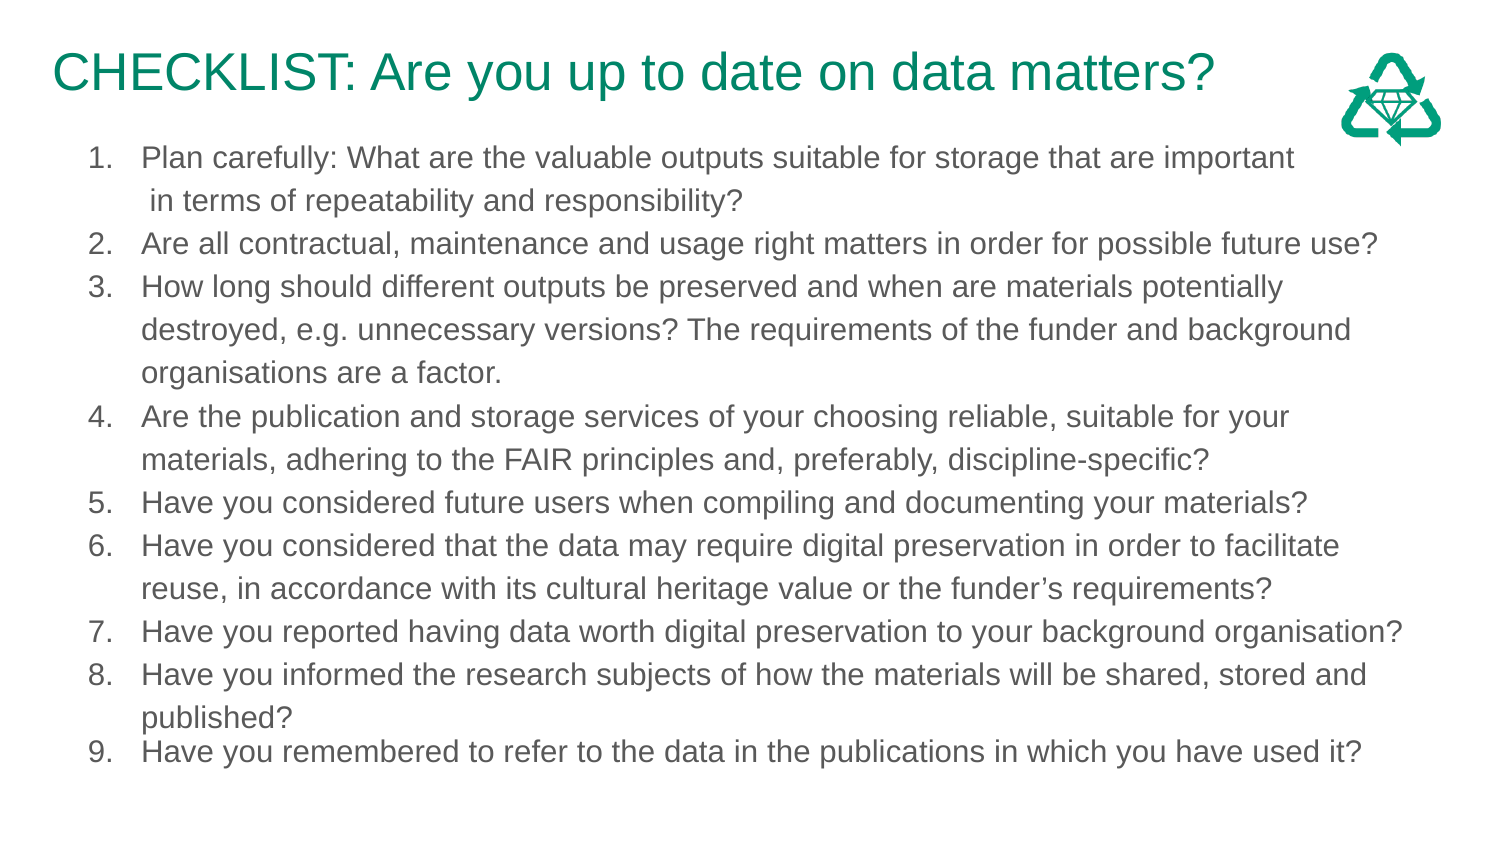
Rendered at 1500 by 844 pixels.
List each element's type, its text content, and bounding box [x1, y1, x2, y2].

title CHECKLIST: Are you up to date on data matters? [37, 22, 1370, 117]
list Plan carefully: What are the valuable outputs suitable for storage that are important in terms of repeatability and responsibility? Are all contractual, maintenance and usage right matters in order for possible future use? How long should different outputs be preserved and when are materials potentially destroyed, e.g. unnecessary versions? The requirements of the funder and background organisations are a factor. Are the publication and storage services of your choosing reliable, suitable for your materials, adhering to the FAIR principles and, preferably, discipline-specific? Have you considered future users when compiling and documenting your materials? Have you considered that the data may require digital preservation in order to facilitate reuse, in accordance with its cultural heritage value or the funder’s requirements? Have you reported having data worth digital preservation to your background organisation? Have you informed the research subjects of how the materials will be shared, stored and published? Have you remembered to refer to the data in the publications in which you have used it? [51, 116, 1449, 718]
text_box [1332, 44, 1450, 154]
